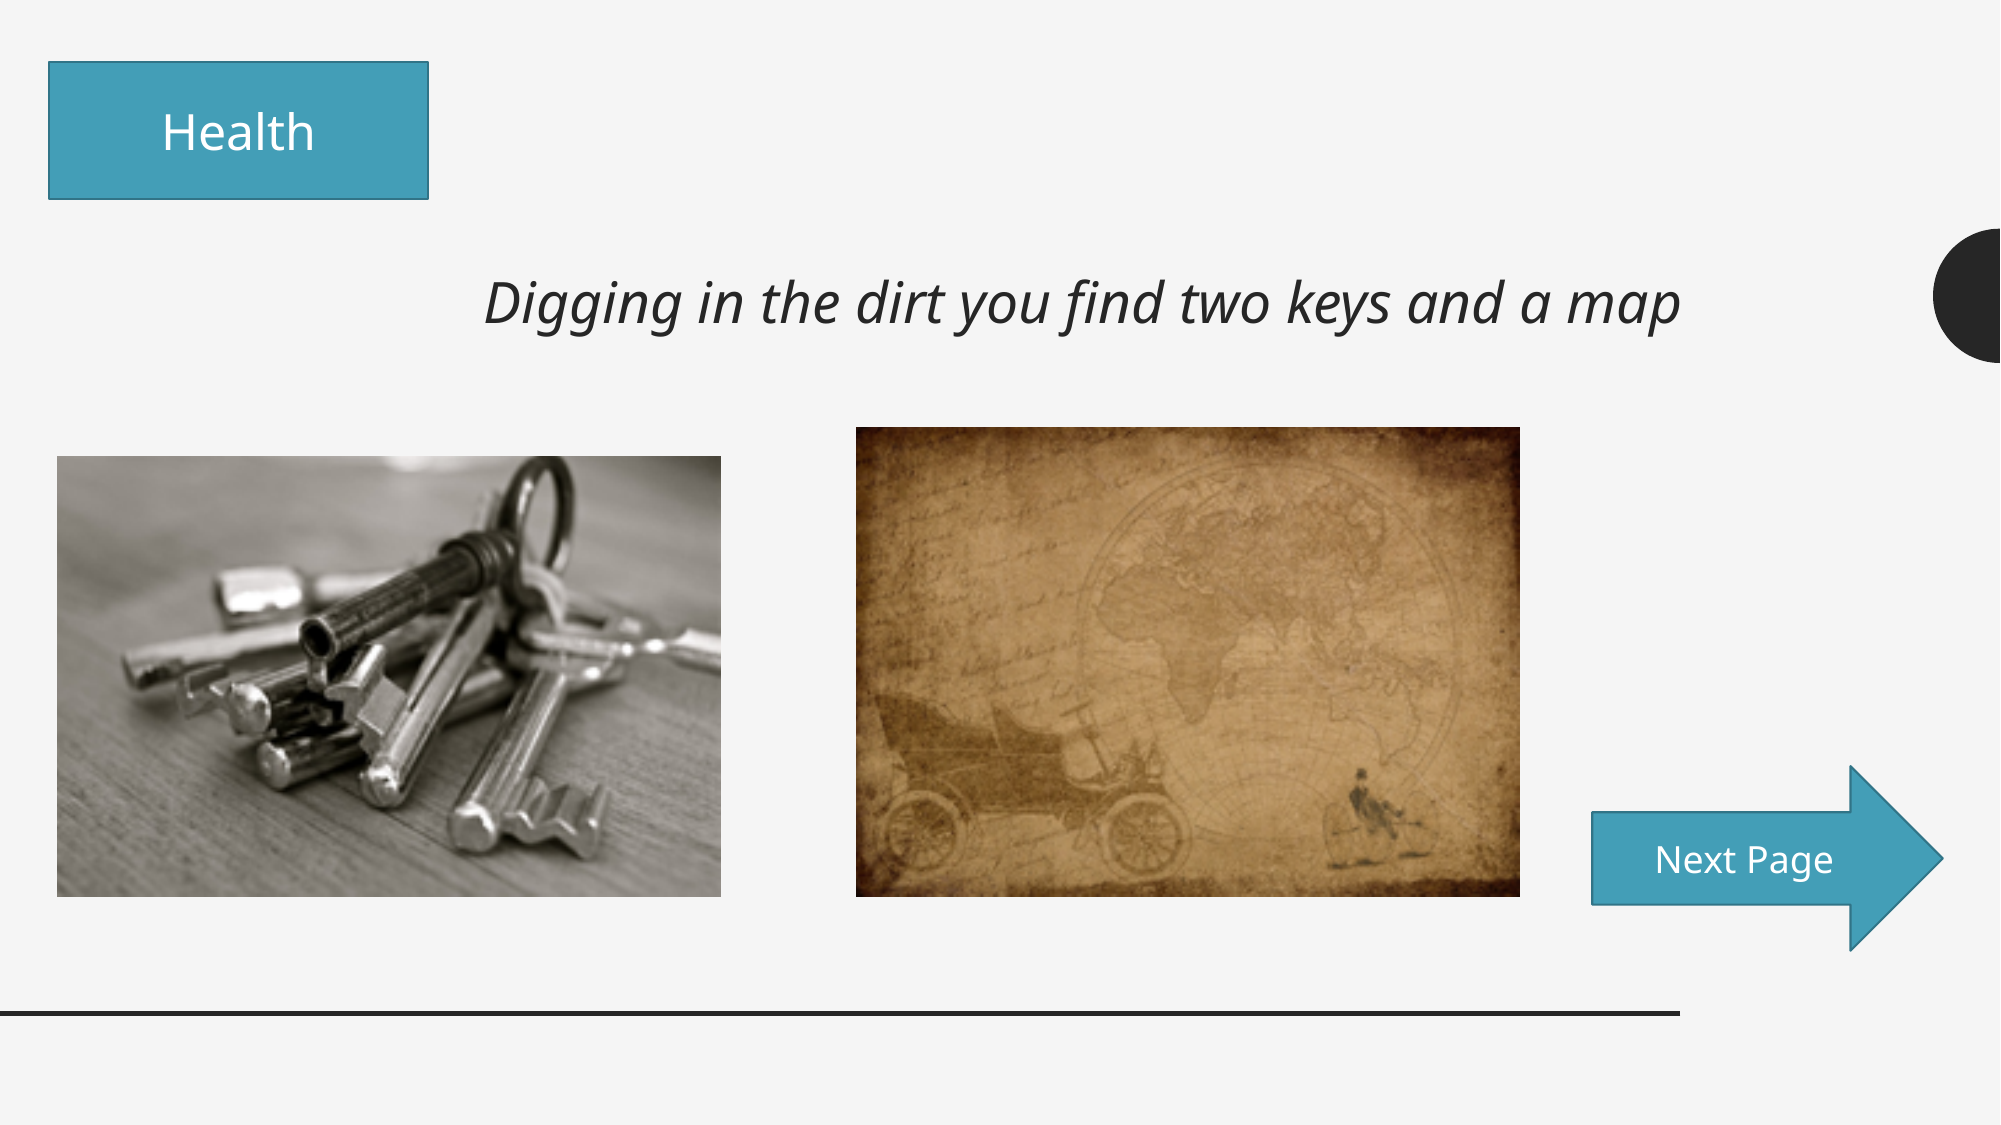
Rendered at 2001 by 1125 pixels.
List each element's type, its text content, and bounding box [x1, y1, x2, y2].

picture [856, 427, 1520, 897]
text_box Health [48, 61, 429, 200]
picture [57, 456, 721, 897]
text_box Next Page [1591, 765, 1944, 952]
list Digging in the dirt you find two keys and a map [319, 228, 1698, 363]
